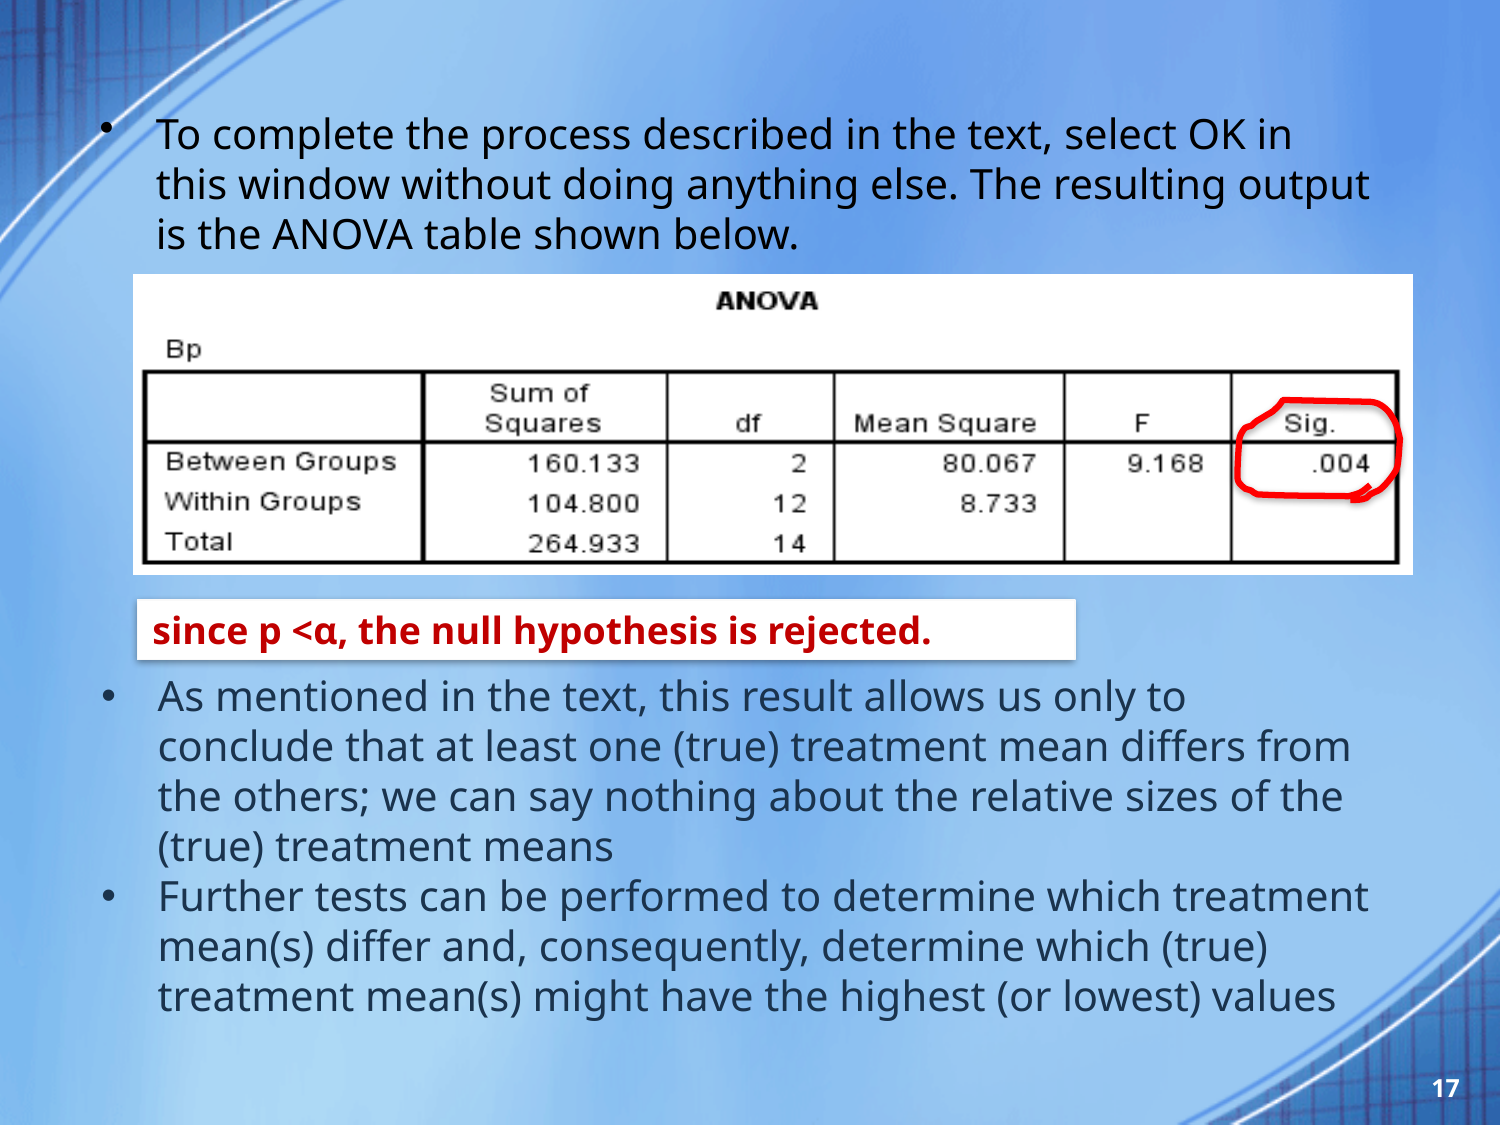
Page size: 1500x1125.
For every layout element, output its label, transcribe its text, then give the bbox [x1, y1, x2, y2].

slide_number 17 [1162, 1058, 1476, 1121]
picture [0, 0, 1500, 1125]
list To complete the process described in the text, select OK in this window without doing anything else. The resulting output is the ANOVA table shown below. [84, 99, 1388, 288]
text_box As mentioned in the text, this result allows us only to conclude that at least one (true) treatment mean differs from the others; we can say nothing about the relative sizes of the (true) treatment means Further tests can be performed to determine which treatment mean(s) differ and, consequently, determine which (true) treatment mean(s) might have the highest (or lowest) values [86, 662, 1387, 1028]
text_box since p <α, the null hypothesis is rejected. [137, 599, 1076, 660]
